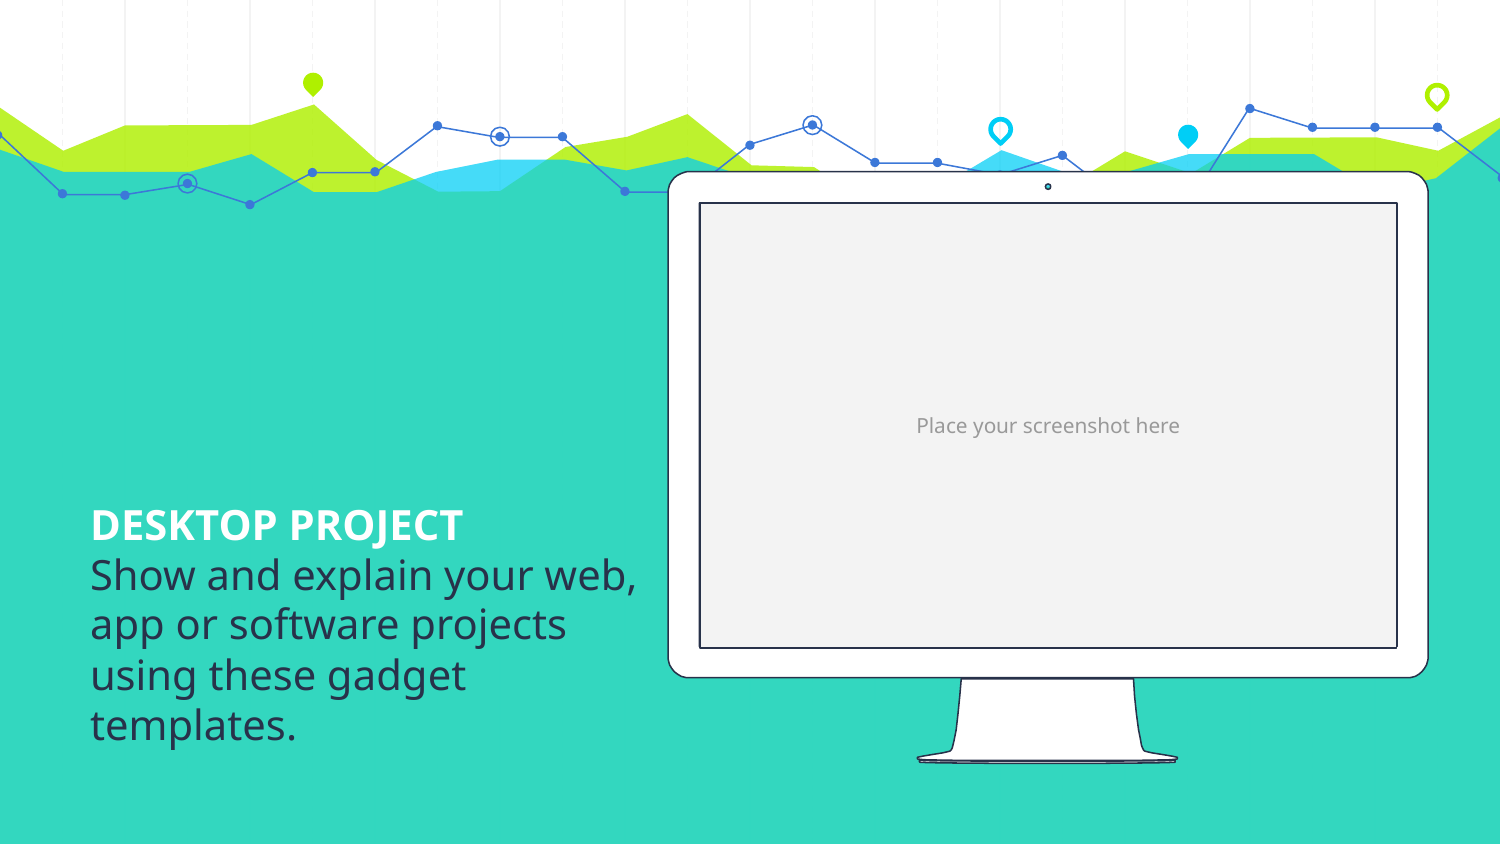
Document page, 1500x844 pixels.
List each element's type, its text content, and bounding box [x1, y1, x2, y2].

text_box [668, 171, 1429, 764]
list DESKTOP PROJECT Show and explain your web, app or software projects using these gadget templates. [75, 353, 662, 764]
text_box Place your screenshot here [700, 203, 1397, 648]
